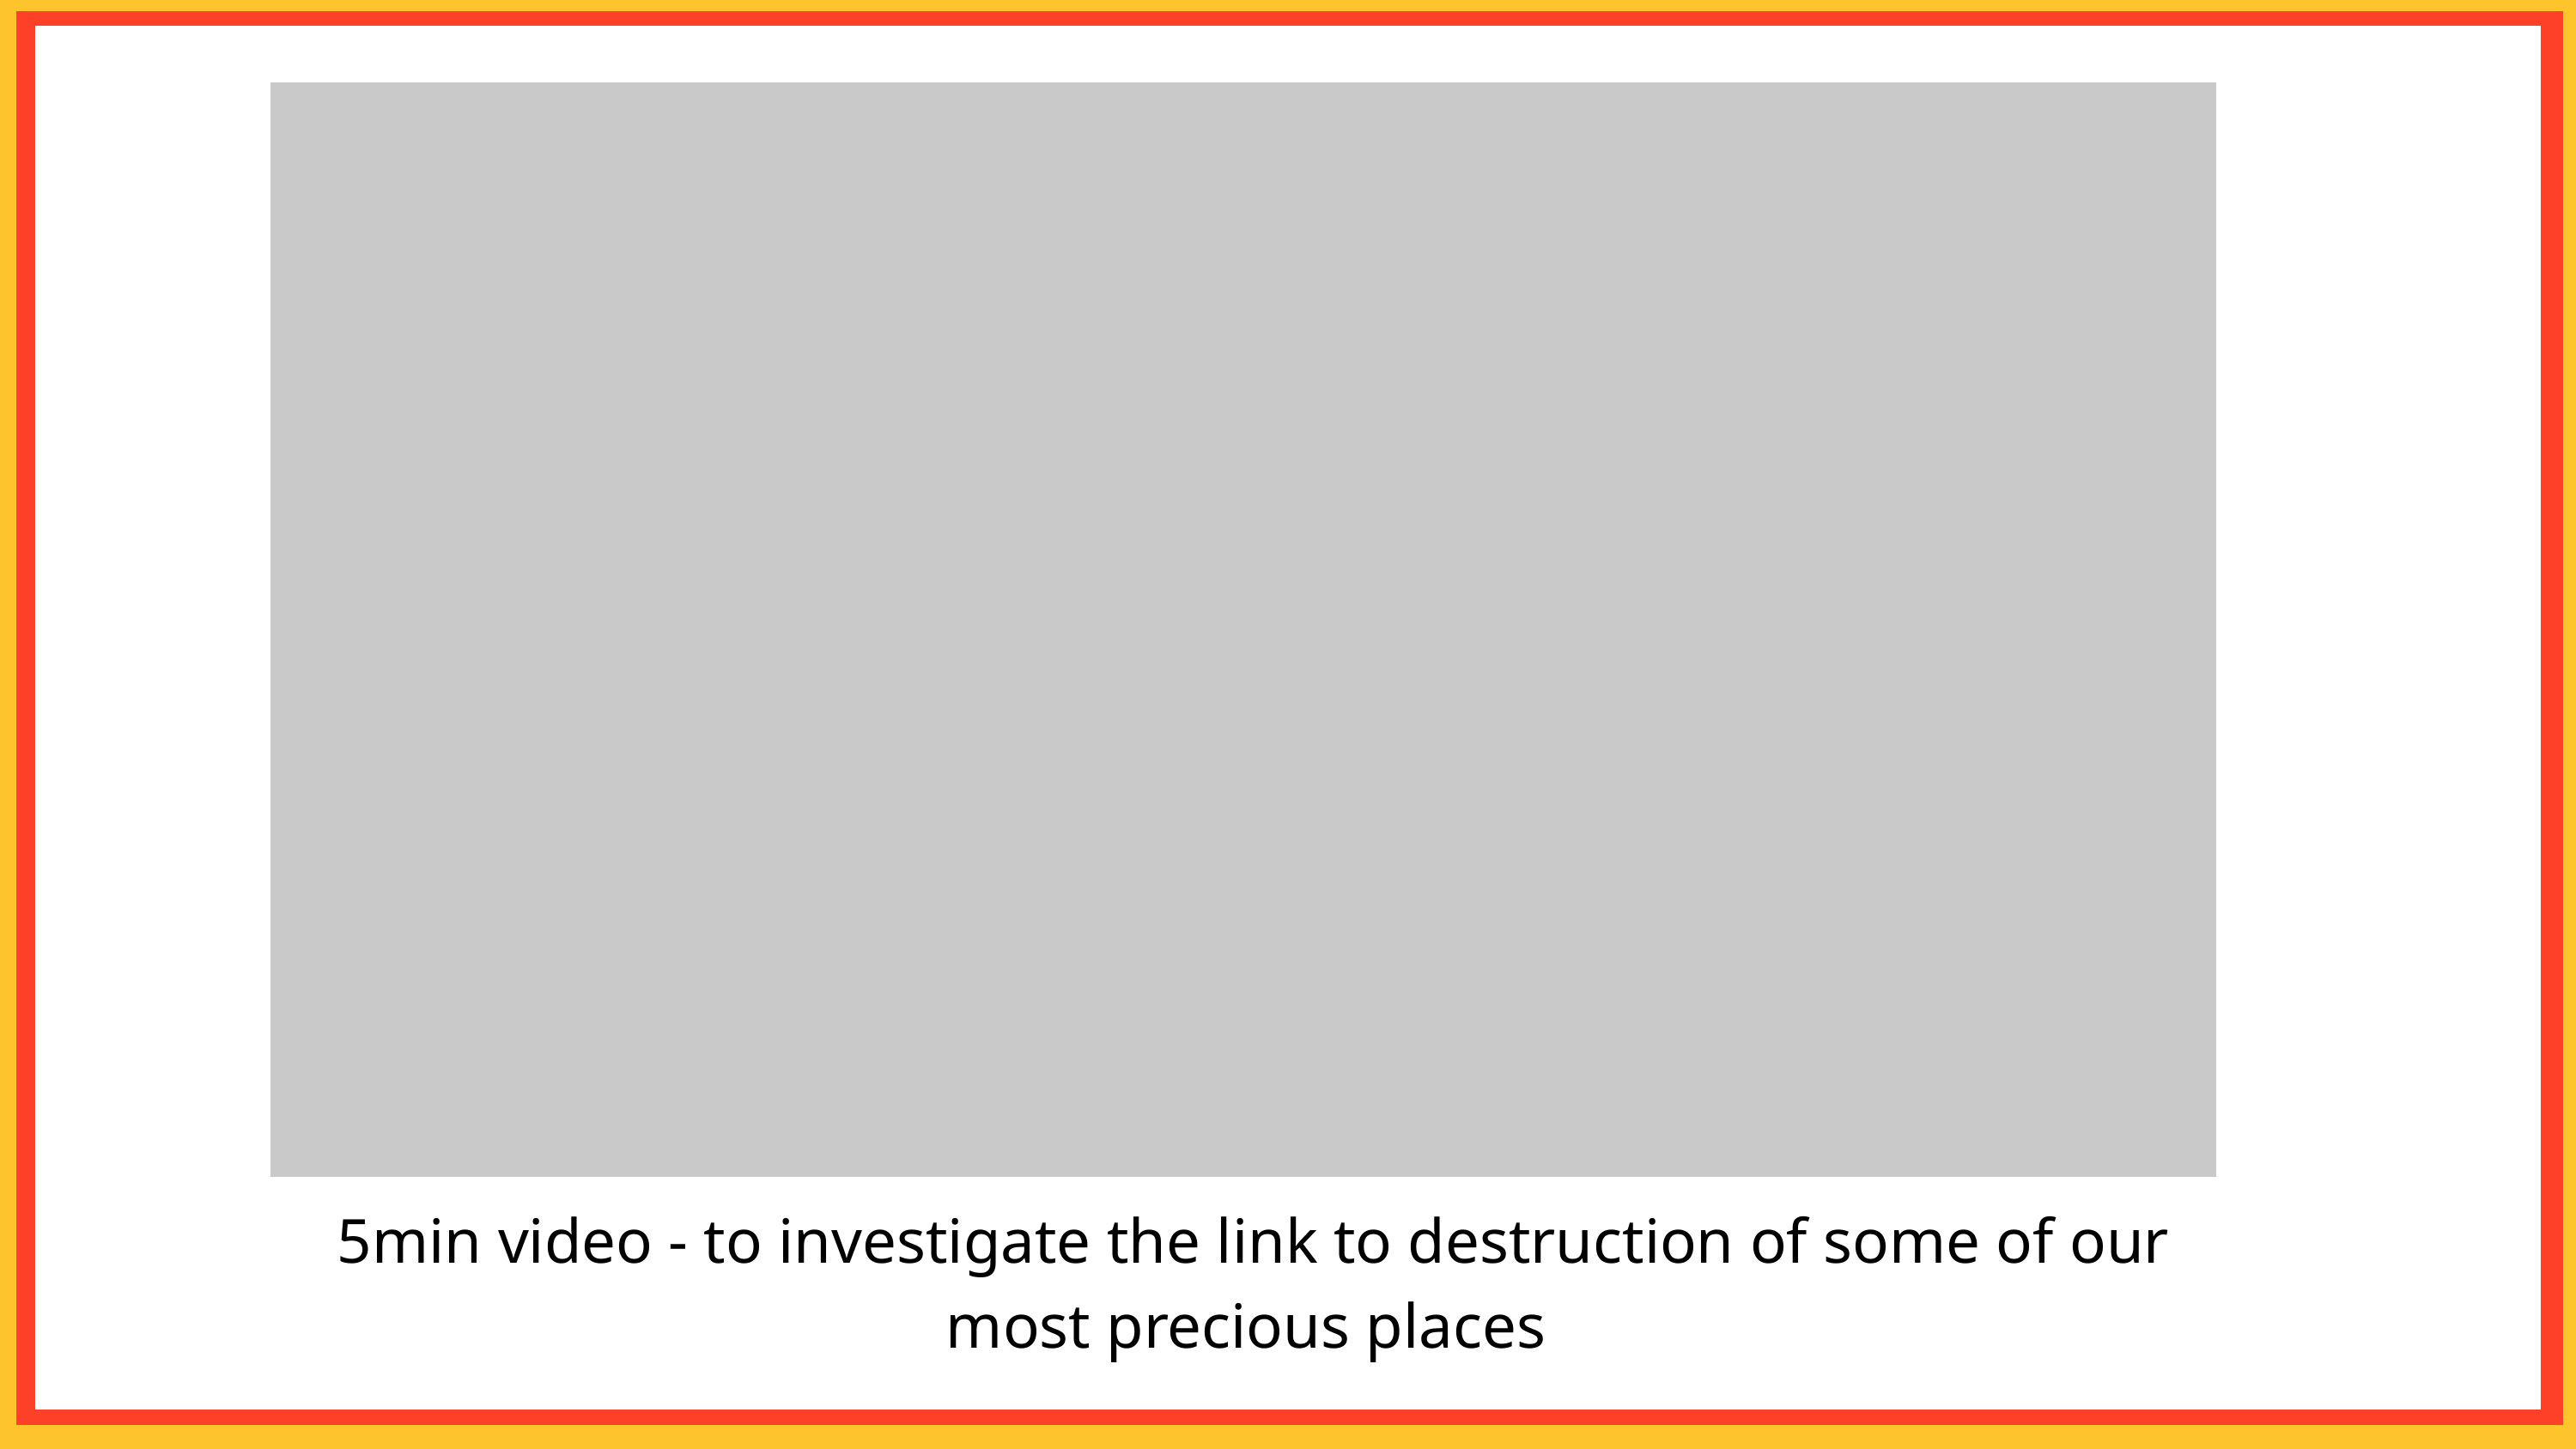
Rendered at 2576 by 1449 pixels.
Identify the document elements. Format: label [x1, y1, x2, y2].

text_box [34, 26, 2541, 1410]
text_box [269, 82, 2217, 1178]
text_box [15, 10, 2564, 1426]
